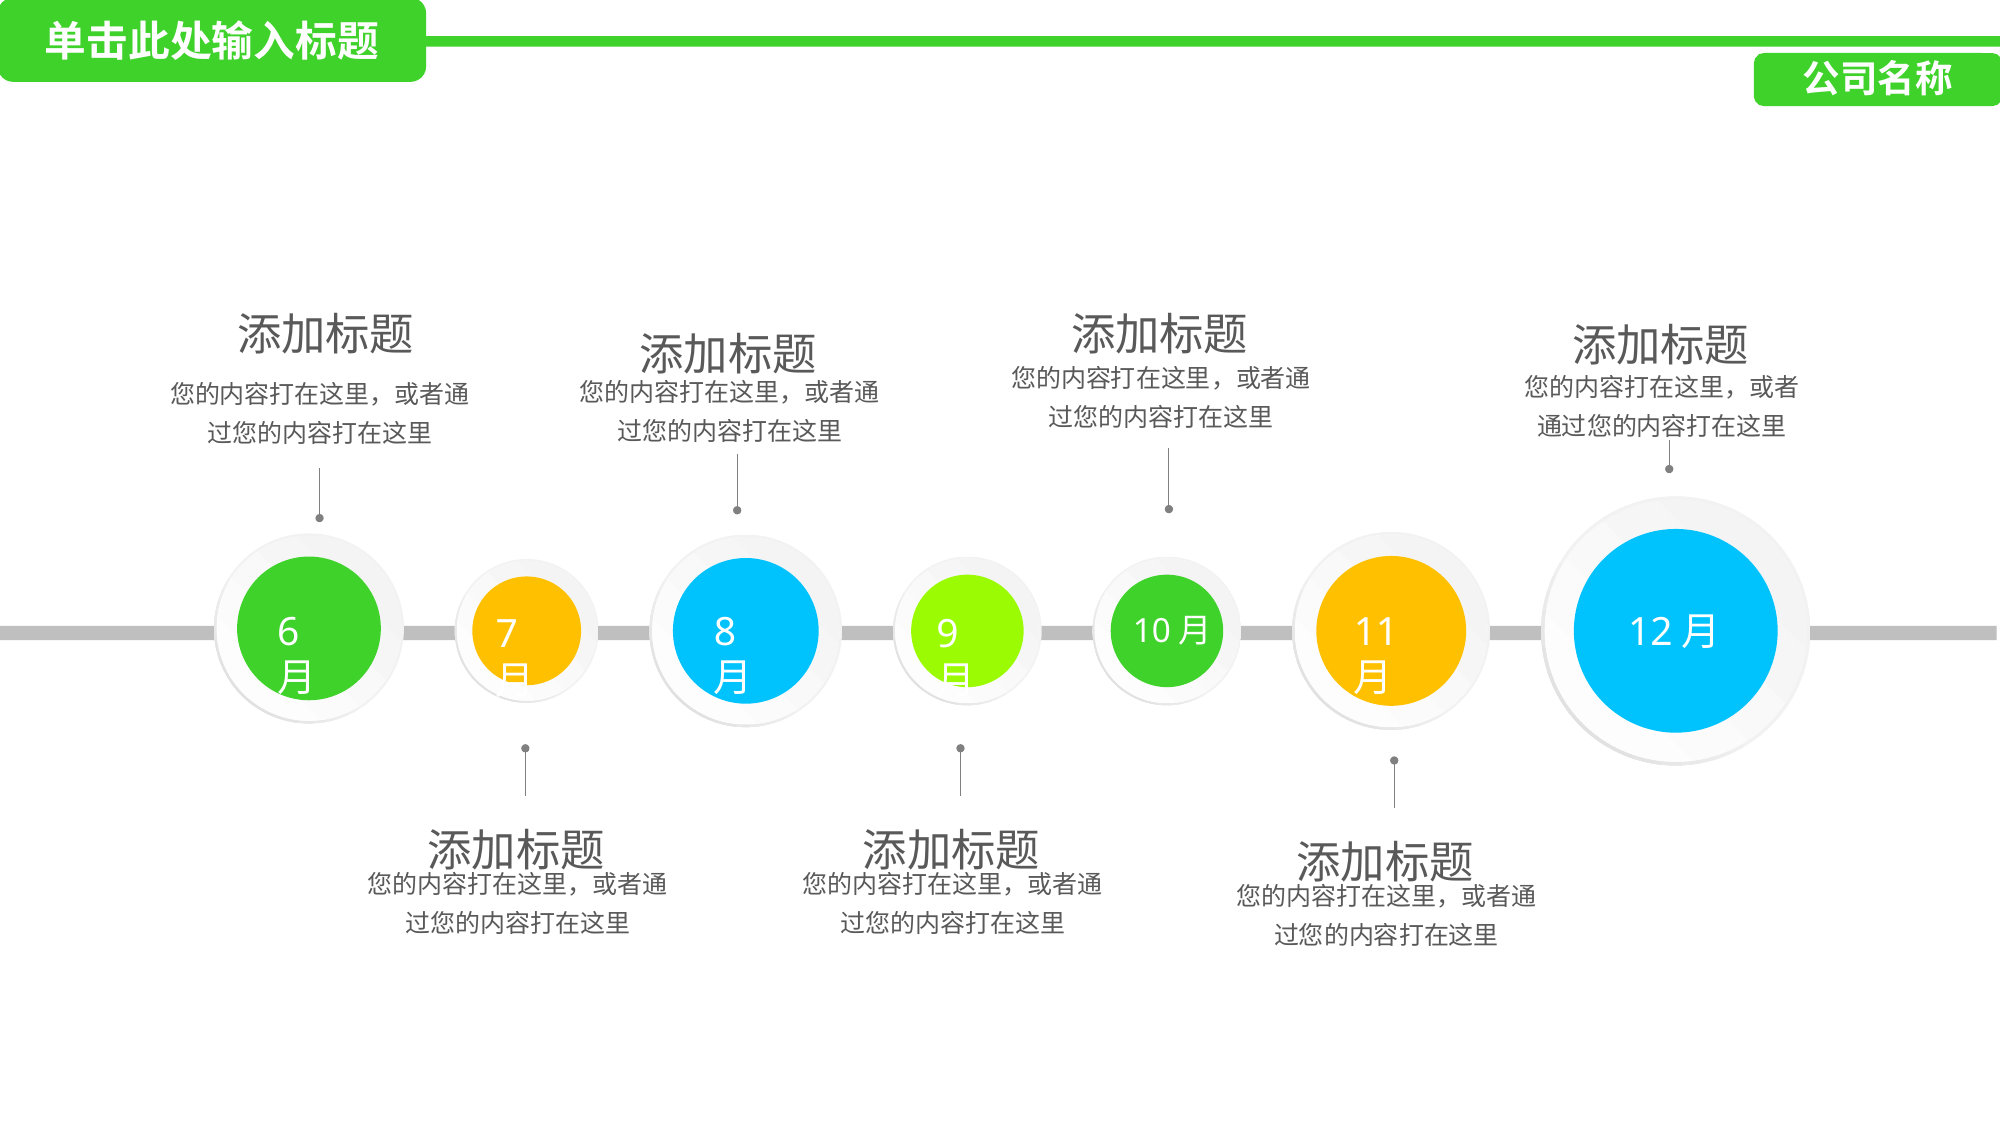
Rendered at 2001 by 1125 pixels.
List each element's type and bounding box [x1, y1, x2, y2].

text_box [1042, 625, 1092, 641]
text_box [599, 625, 649, 641]
text_box [1092, 556, 1248, 706]
text_box [1209, 760, 1565, 961]
text_box [0, 0, 424, 80]
text_box [1492, 290, 1832, 470]
text_box [1756, 47, 2000, 108]
text_box [0, 625, 213, 641]
text_box [427, 35, 2000, 48]
text_box [404, 625, 454, 641]
text_box [1292, 531, 1491, 730]
text_box [454, 558, 599, 703]
text_box [1248, 625, 1292, 641]
text_box [1541, 496, 1811, 766]
text_box [340, 748, 696, 949]
text_box [1811, 625, 1998, 641]
text_box [1491, 625, 1541, 641]
text_box [649, 534, 843, 728]
text_box [982, 279, 1341, 510]
text_box [775, 748, 1131, 949]
text_box [557, 299, 902, 511]
text_box [113, 279, 538, 519]
text_box [893, 556, 1042, 706]
text_box [843, 625, 893, 641]
text_box [213, 533, 404, 724]
